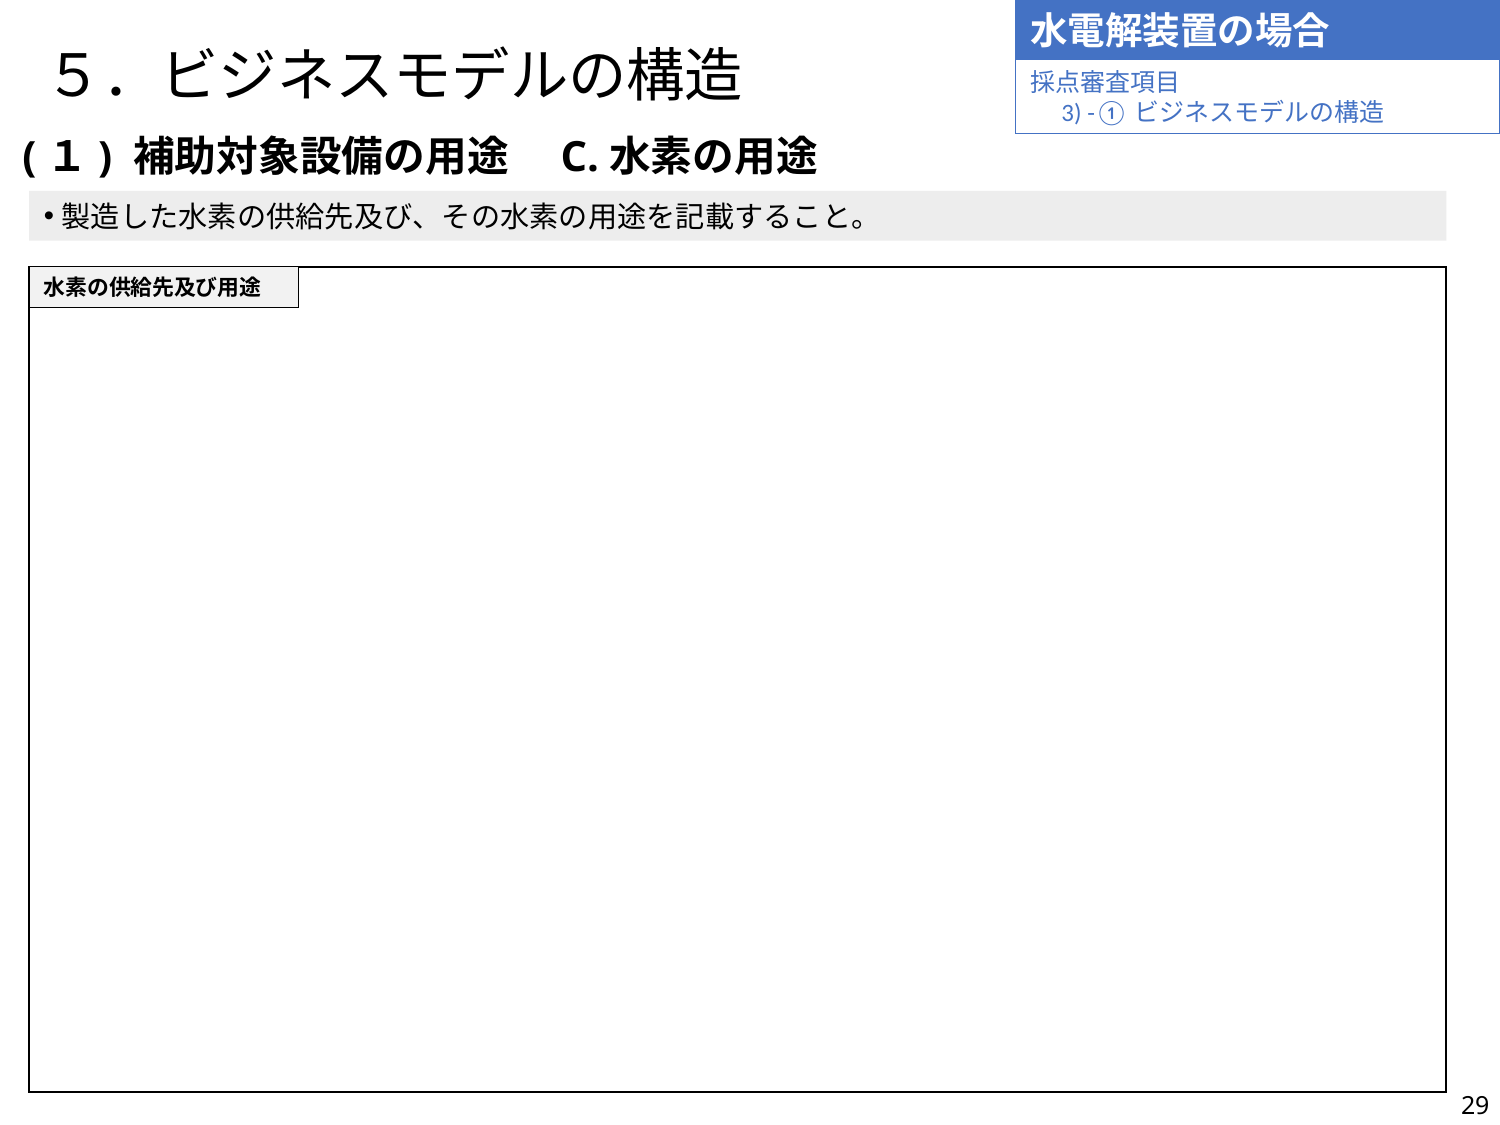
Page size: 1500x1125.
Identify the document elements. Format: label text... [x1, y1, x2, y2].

text_box 採点審査項目 3) -①ビジネスモデルの構造 [1015, 59, 1500, 134]
text_box 製造した水素の供給先及び、その水素の用途を記載すること。 [29, 190, 1447, 241]
text_box [28, 266, 1447, 1093]
text_box (１) 補助対象設備の用途 C.水素の用途 [7, 122, 833, 187]
text_box 水素の供給先及び用途 [29, 266, 299, 308]
title ５．ビジネスモデルの構造 [29, 33, 1015, 122]
text_box 水電解装置の場合 [1015, 0, 1500, 59]
